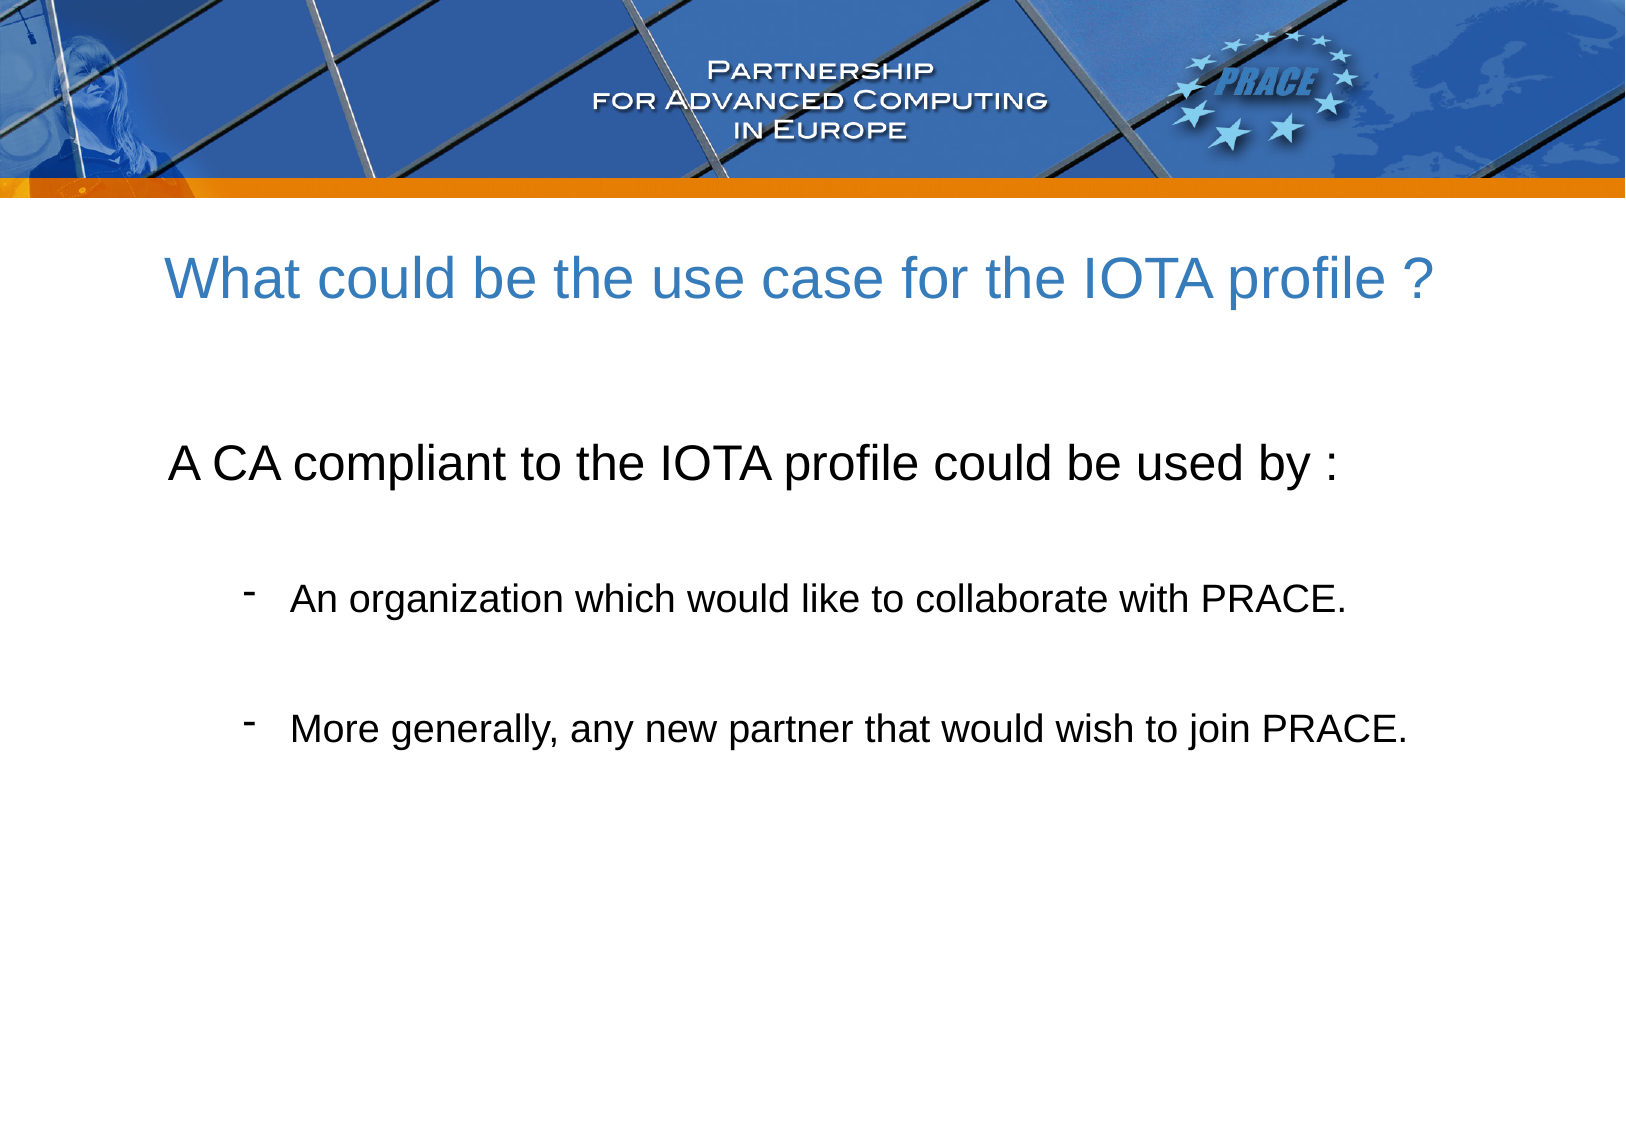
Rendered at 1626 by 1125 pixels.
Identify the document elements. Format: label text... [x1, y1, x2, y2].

picture [0, 0, 1625, 198]
title What could be the use case for the IOTA profile ? [149, 212, 1569, 340]
list A CA compliant to the IOTA profile could be used by : An organization which would like to collaborate with PRACE. More generally, any new partner that would wish to join PRACE. [152, 349, 1450, 1023]
